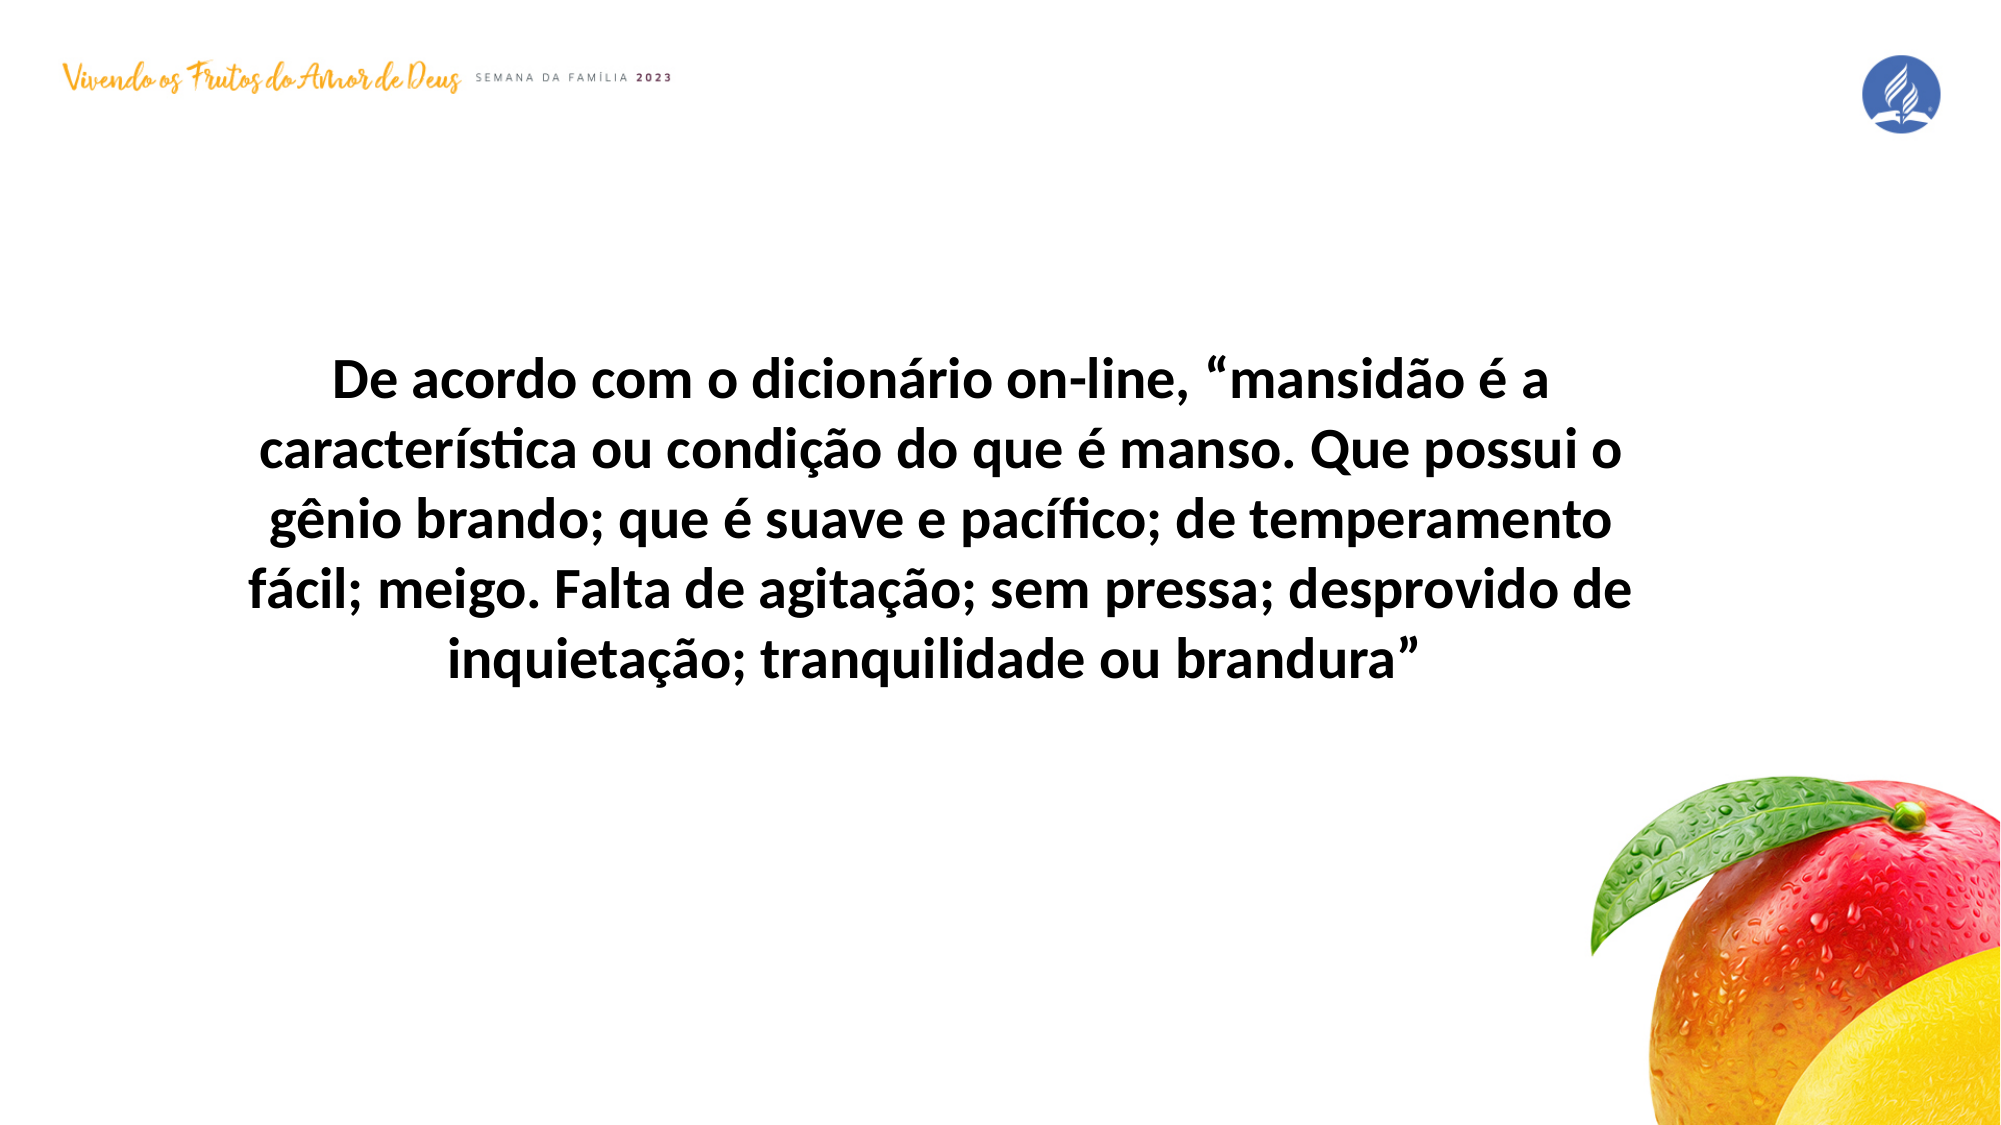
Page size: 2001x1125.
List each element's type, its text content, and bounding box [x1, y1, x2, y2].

picture [0, 0, 2001, 1125]
text_box De acordo com o dicionário on-line, “mansidão é a característica ou condição do que é manso. Que possui o gênio brando; que é suave e pacífico; de temperamento fácil; meigo. Falta de agitação; sem pressa; desprovido de inquietação; tranquilidade ou brandura” [187, 333, 1703, 698]
